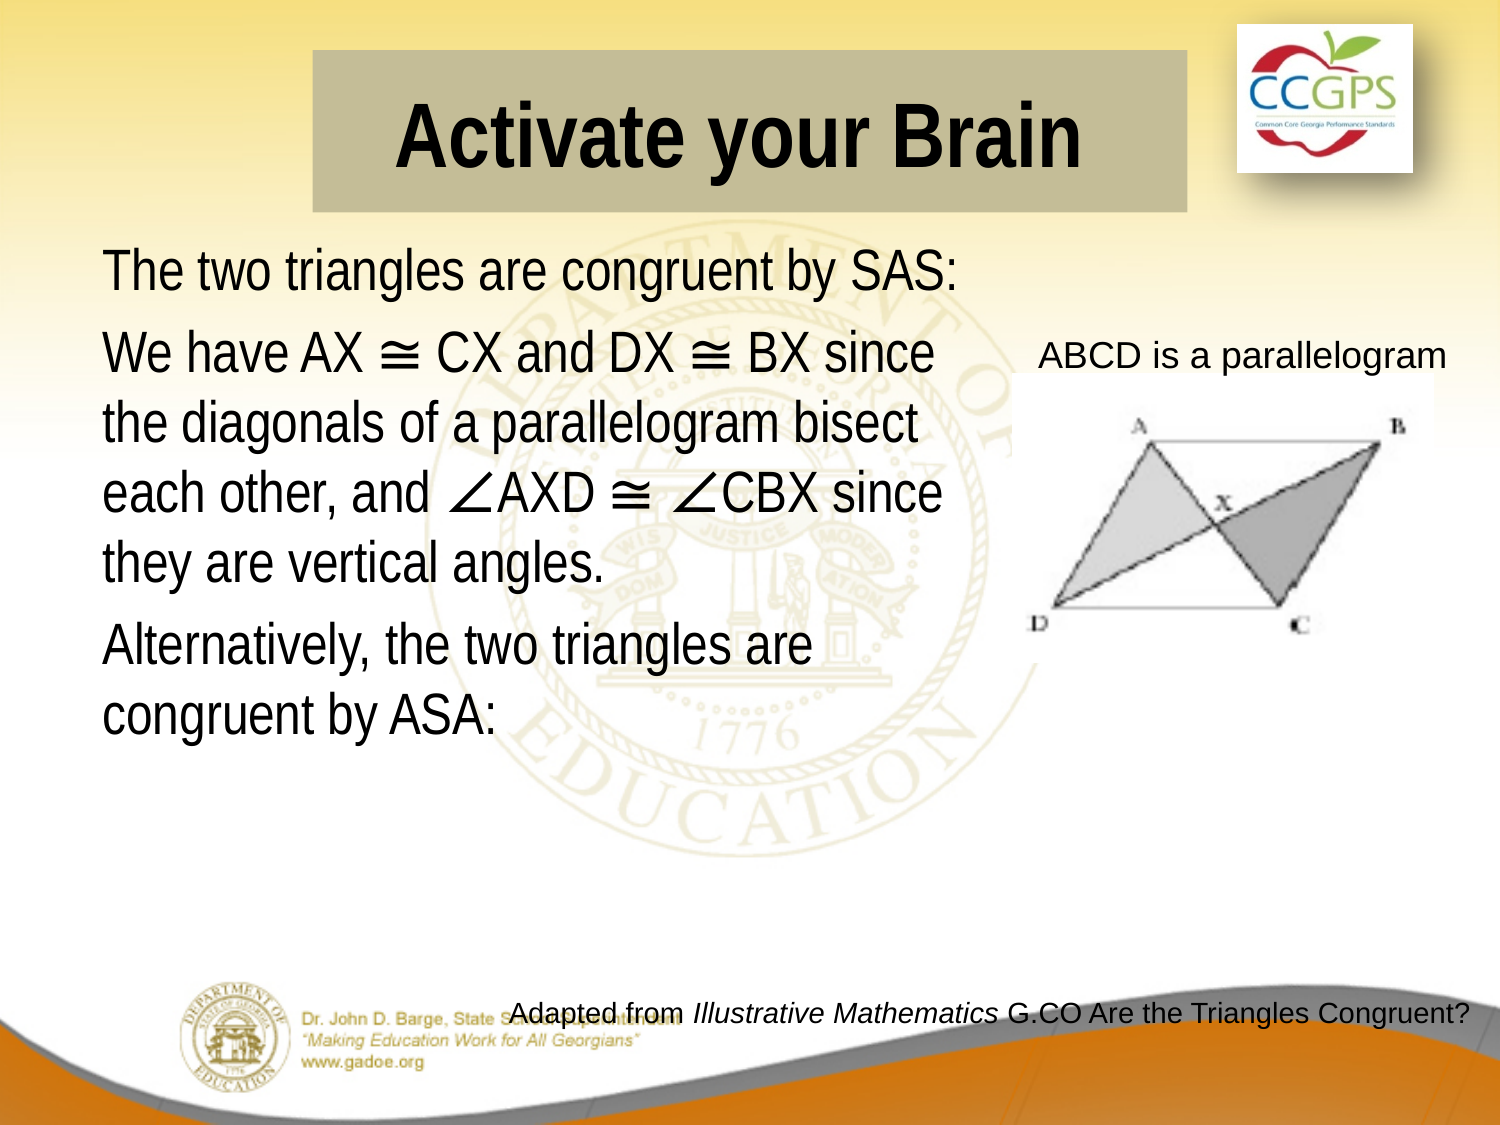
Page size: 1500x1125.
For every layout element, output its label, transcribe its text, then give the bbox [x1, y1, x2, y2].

picture [0, 0, 1500, 1125]
subtitle The two triangles are congruent by SAS: We have AX ≅ CX and DX ≅ BX since the diagonals of a parallelogram bisect each other, and ∠AXD ≅ ∠CBX since they are vertical angles. Alternatively, the two triangles are congruent by ASA: [87, 224, 991, 988]
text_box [1012, 323, 1466, 663]
title Activate your Brain [312, 49, 1188, 213]
text_box Adapted from Illustrative Mathematics G.CO Are the Triangles Congruent? [494, 986, 1487, 1037]
